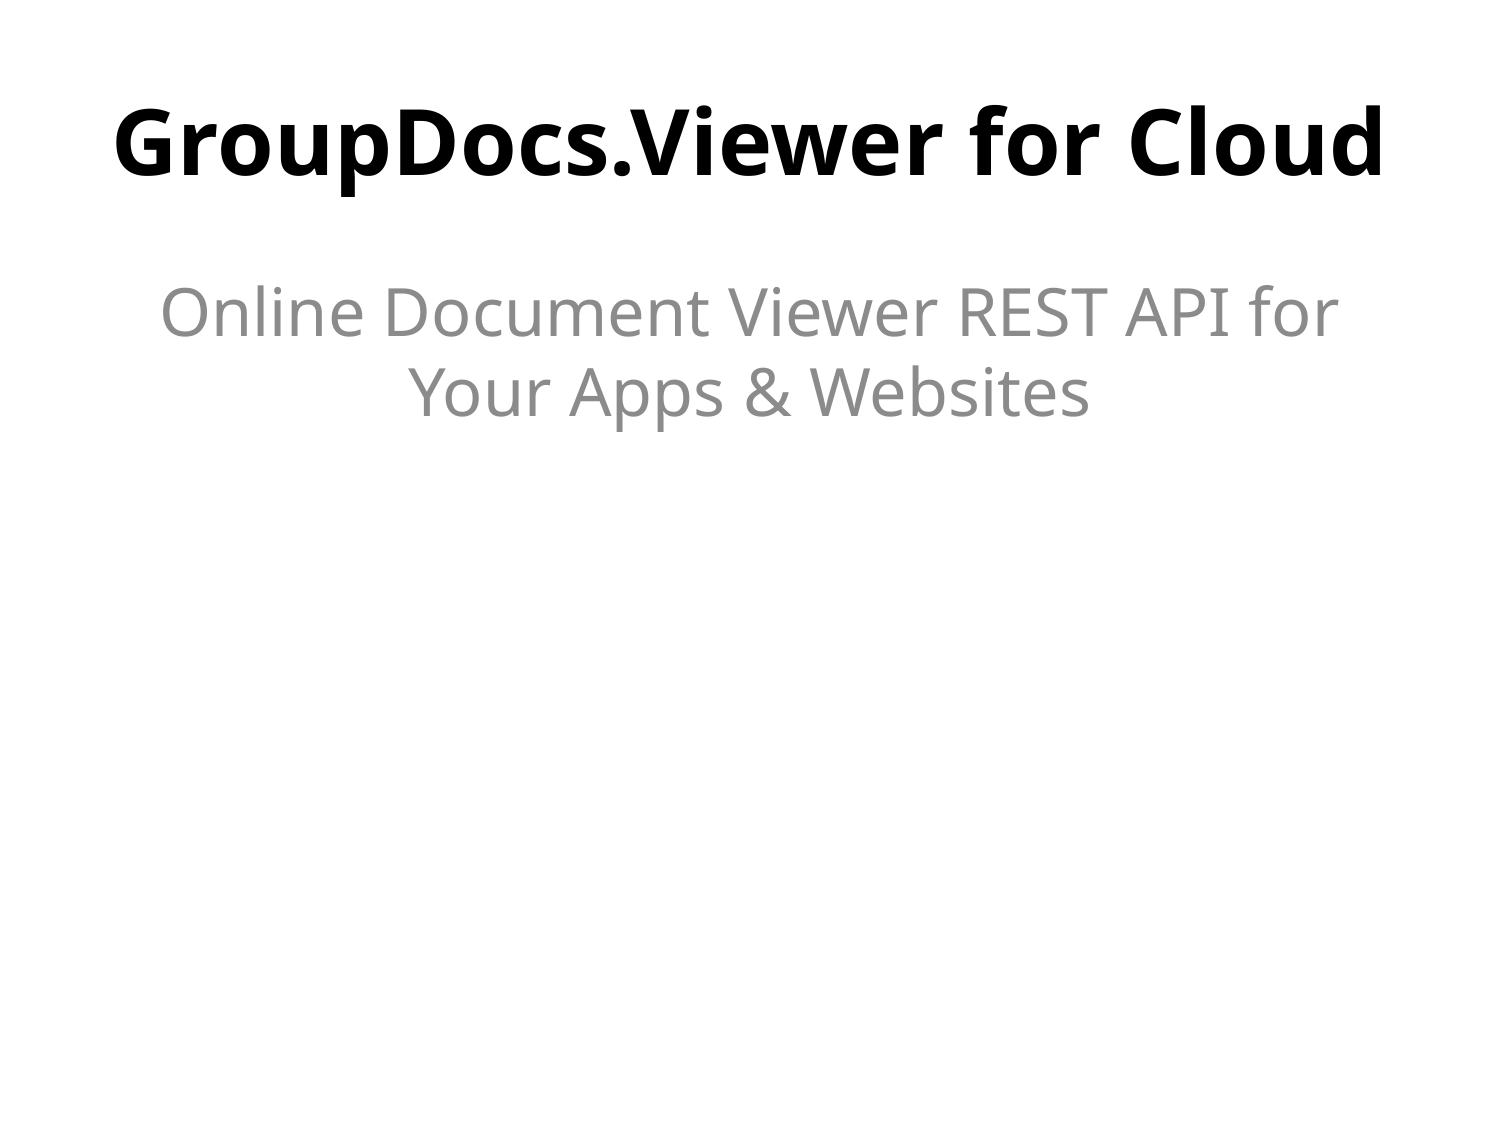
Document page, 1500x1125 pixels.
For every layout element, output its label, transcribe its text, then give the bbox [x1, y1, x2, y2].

subtitle Online Document Viewer REST API for Your Apps & Websites [75, 262, 1425, 1005]
title GroupDocs.Viewer for Cloud [75, 45, 1425, 233]
